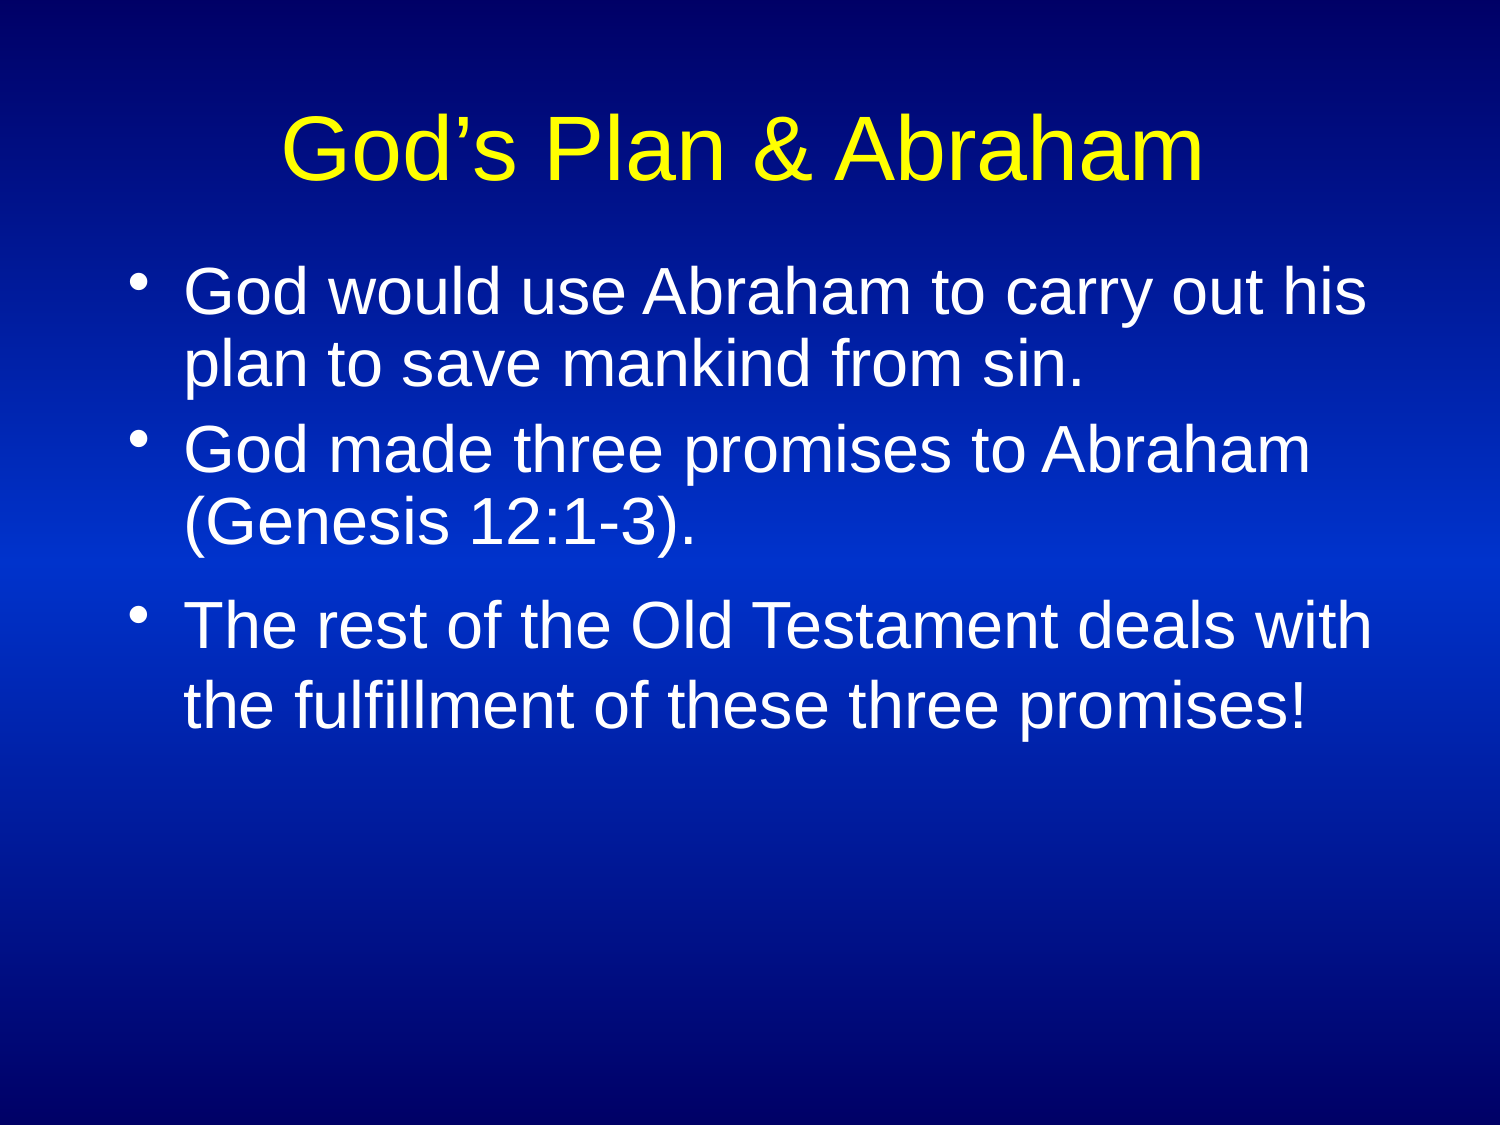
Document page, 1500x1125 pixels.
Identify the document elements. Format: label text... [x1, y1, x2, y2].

text_box The rest of the Old Testament deals with the fulfillment of these three promises! [112, 574, 1450, 963]
list God would use Abraham to carry out his plan to save mankind from sin. God made three promises to Abraham (Genesis 12:1-3). [112, 249, 1438, 574]
title God’s Plan & Abraham [50, 50, 1438, 238]
